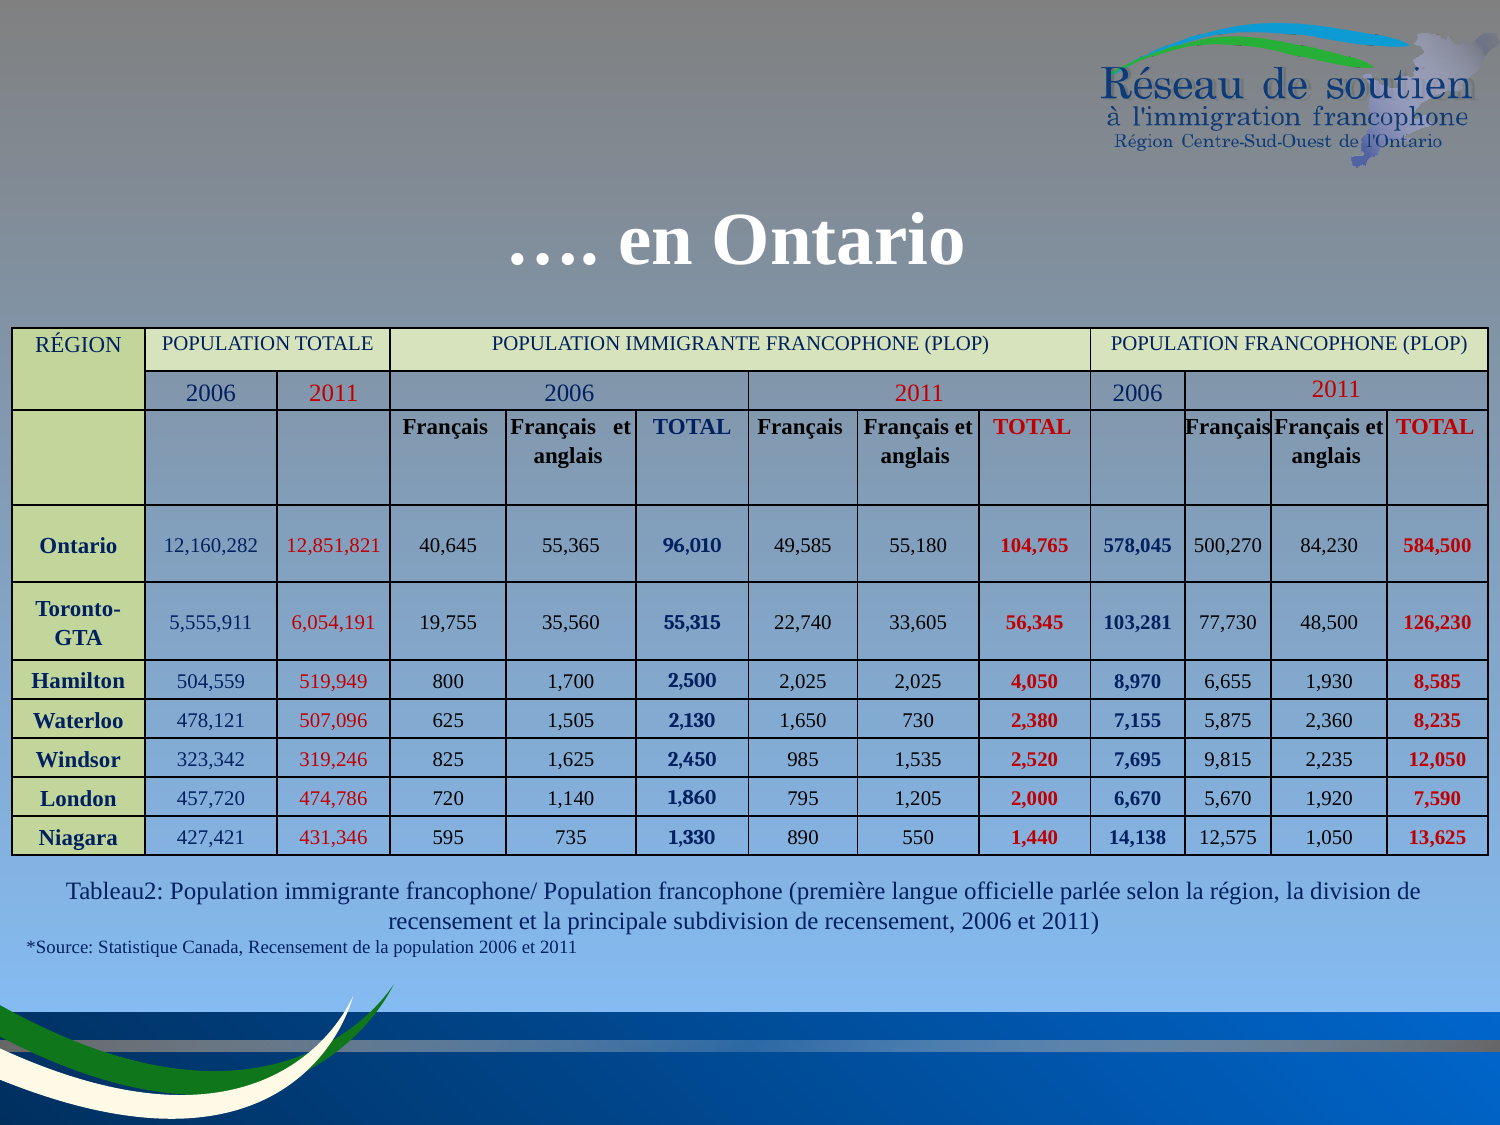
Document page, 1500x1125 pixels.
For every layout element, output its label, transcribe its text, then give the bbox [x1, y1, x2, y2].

table_cell 1,535 [858, 739, 978, 776]
picture [1101, 23, 1500, 169]
table_cell 2,025 [749, 661, 857, 698]
table_cell 2,130 [637, 700, 748, 737]
table_cell 22,740 [749, 583, 857, 659]
table_cell 8,585 [1388, 661, 1487, 698]
table_cell 507,096 [278, 700, 389, 737]
table_cell 595 [391, 817, 505, 854]
table_cell 457,720 [146, 778, 276, 815]
table_cell [146, 411, 276, 504]
table_cell 12,160,282 [146, 506, 276, 581]
table_cell 35,560 [507, 583, 635, 659]
table_cell 4,050 [980, 661, 1090, 698]
table_cell 13,625 [1388, 817, 1487, 854]
table_cell London [13, 778, 144, 815]
table_cell [13, 411, 144, 504]
table_cell 49,585 [749, 506, 857, 581]
table_cell 1,330 [637, 817, 748, 854]
table_cell 77,730 [1186, 583, 1270, 659]
table_cell 7,695 [1091, 739, 1184, 776]
table_cell 2,000 [980, 778, 1090, 815]
table_cell 2006 [146, 372, 276, 409]
table_cell 2,235 [1272, 739, 1386, 776]
table_cell 1,930 [1272, 661, 1386, 698]
table_cell 9,815 [1186, 739, 1270, 776]
table_cell 1,700 [507, 661, 635, 698]
table_cell 84,230 [1272, 506, 1386, 581]
table_cell 800 [391, 661, 505, 698]
table_cell 584,500 [1388, 506, 1487, 581]
table_cell 55,180 [858, 506, 978, 581]
table_cell Français [391, 411, 505, 504]
table_cell 12,575 [1186, 817, 1270, 854]
table_cell 6,670 [1091, 778, 1184, 815]
table_cell 33,605 [858, 583, 978, 659]
table_cell 504,559 [146, 661, 276, 698]
table_cell 6,655 [1186, 661, 1270, 698]
table_cell 985 [749, 739, 857, 776]
table_cell 1,625 [507, 739, 635, 776]
table_cell 1,650 [749, 700, 857, 737]
table_cell 1,205 [858, 778, 978, 815]
table_cell Français [1186, 411, 1270, 504]
table_cell [278, 411, 389, 504]
table_cell Waterloo [13, 700, 144, 737]
table_cell 474,786 [278, 778, 389, 815]
table_cell 40,645 [391, 506, 505, 581]
table_cell 104,765 [980, 506, 1090, 581]
table_cell 19,755 [391, 583, 505, 659]
table_cell 55,315 [637, 583, 748, 659]
table_cell 578,045 [1091, 506, 1184, 581]
table_cell 1,140 [507, 778, 635, 815]
table_cell TOTAL [1388, 411, 1487, 504]
table_cell 720 [391, 778, 505, 815]
table_cell Ontario [13, 506, 144, 581]
table_cell 7,590 [1388, 778, 1487, 815]
table_cell 500,270 [1186, 506, 1270, 581]
table_header Région [13, 329, 144, 409]
table_cell 2011 [749, 372, 1090, 409]
table_cell 2006 [391, 372, 748, 409]
table_cell 126,230 [1388, 583, 1487, 659]
table_cell Hamilton [13, 661, 144, 698]
table_cell TOTAL [980, 411, 1090, 504]
table_cell [1091, 411, 1184, 504]
table_cell Français et anglais [858, 411, 978, 504]
table_cell 14,138 [1091, 817, 1184, 854]
table_cell 12,050 [1388, 739, 1487, 776]
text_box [0, 984, 394, 1125]
table_cell 8,970 [1091, 661, 1184, 698]
table_cell Windsor [13, 739, 144, 776]
text_box Tableau2: Population immigrante francophone/ Population francophone (première langue officielle parlée selon la région, la division de recensement et la principale subdivision de recensement, 2006 et 2011) *Source: Statistique Canada, Recensement de la population 2006 et 2011 [11, 867, 1477, 992]
table_cell 625 [391, 700, 505, 737]
table_cell 96,010 [637, 506, 748, 581]
table_cell 2,450 [637, 739, 748, 776]
table_cell 1,050 [1272, 817, 1386, 854]
table_cell 8,235 [1388, 700, 1487, 737]
table_header Population Totale [146, 329, 389, 370]
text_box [398, 1012, 1500, 1125]
table_cell Français [749, 411, 857, 504]
table_cell 795 [749, 778, 857, 815]
table_cell 427,421 [146, 817, 276, 854]
table_cell 2011 [278, 372, 389, 409]
table_cell Toronto-GTA [13, 583, 144, 659]
table_cell TOTAL [637, 411, 748, 504]
table_cell Français et anglais [507, 411, 635, 504]
table_cell 319,246 [278, 739, 389, 776]
table_cell 323,342 [146, 739, 276, 776]
table_cell 1,505 [507, 700, 635, 737]
table_cell 55,365 [507, 506, 635, 581]
title …. en Ontario [70, 152, 1421, 317]
table_cell 2,360 [1272, 700, 1386, 737]
table_cell 1,860 [637, 778, 748, 815]
table_cell 2,500 [637, 661, 748, 698]
table_cell 12,851,821 [278, 506, 389, 581]
table_cell Français et anglais [1272, 411, 1386, 504]
table_cell 5,875 [1186, 700, 1270, 737]
table_cell 103,281 [1091, 583, 1184, 659]
table_header Population Francophone (PLOP) [1091, 329, 1487, 370]
table_cell 735 [507, 817, 635, 854]
table_cell 5,670 [1186, 778, 1270, 815]
table_cell 2,520 [980, 739, 1090, 776]
table_cell 478,121 [146, 700, 276, 737]
table_cell 550 [858, 817, 978, 854]
table_cell 7,155 [1091, 700, 1184, 737]
table_cell 1,920 [1272, 778, 1386, 815]
table_header Population Immigrante Francophone (PLOP) [391, 329, 1090, 370]
table_cell 5,555,911 [146, 583, 276, 659]
table_cell 519,949 [278, 661, 389, 698]
table_cell 730 [858, 700, 978, 737]
table_cell 56,345 [980, 583, 1090, 659]
table_cell 48,500 [1272, 583, 1386, 659]
table_cell 6,054,191 [278, 583, 389, 659]
table_cell 2,380 [980, 700, 1090, 737]
table_cell 825 [391, 739, 505, 776]
table_cell Niagara [13, 817, 144, 854]
table_cell 1,440 [980, 817, 1090, 854]
table_cell 431,346 [278, 817, 389, 854]
table_cell 2011 [1186, 372, 1487, 409]
table_cell 2006 [1091, 372, 1184, 409]
table_cell 890 [749, 817, 857, 854]
table_cell 2,025 [858, 661, 978, 698]
